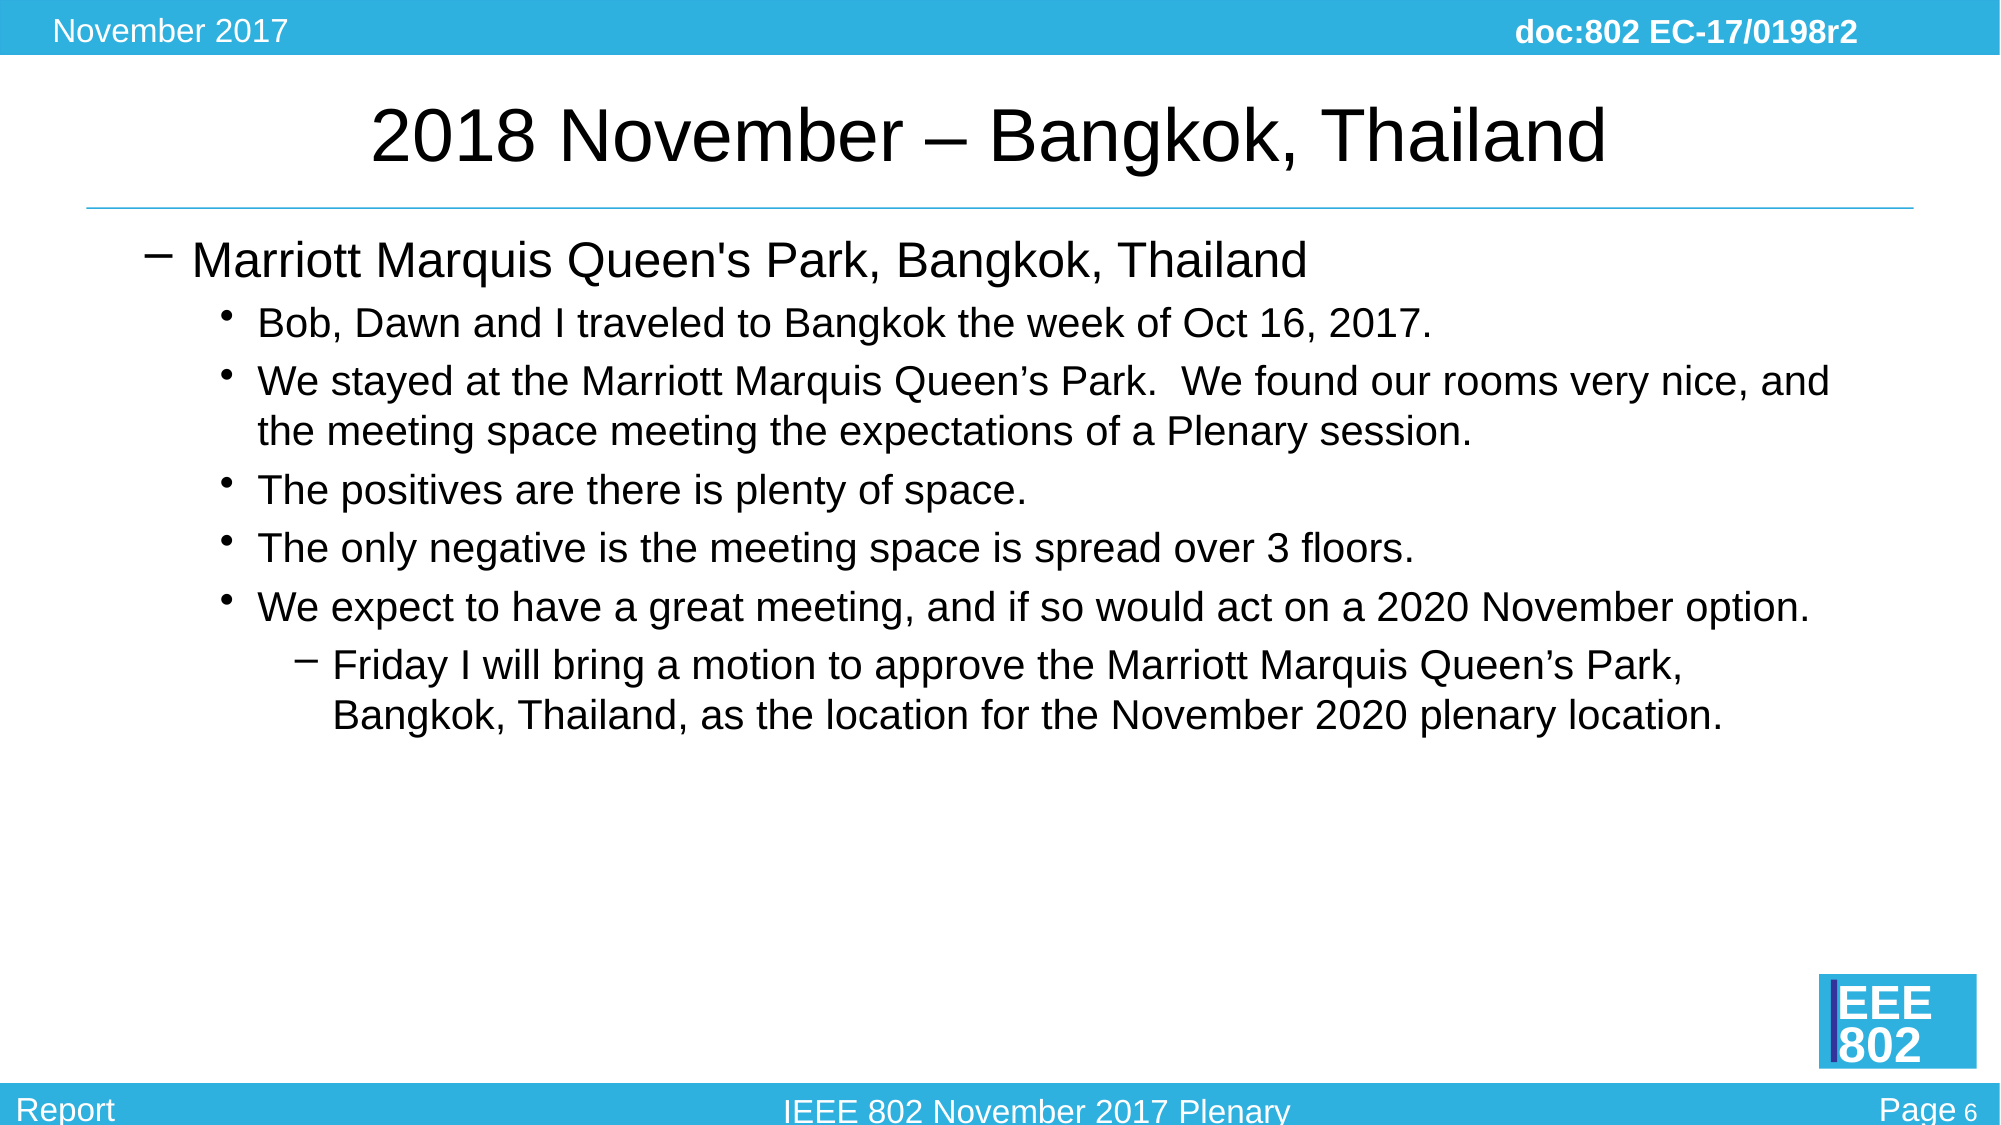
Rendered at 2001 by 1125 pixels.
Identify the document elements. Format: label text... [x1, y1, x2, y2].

title 2018 November – Bangkok, Thailand [99, 66, 1900, 197]
list Marriott Marquis Queen's Park, Bangkok, Thailand Bob, Dawn and I traveled to Bangkok the week of Oct 16, 2017. We stayed at the Marriott Marquis Queen’s Park. We found our rooms very nice, and the meeting space meeting the expectations of a Plenary session. The positives are there is plenty of space. The only negative is the meeting space is spread over 3 floors. We expect to have a great meeting, and if so would act on a 2020 November option. Friday I will bring a motion to approve the Marriott Marquis Queen’s Park, Bangkok, Thailand, as the location for the November 2020 plenary location. [54, 220, 1855, 963]
